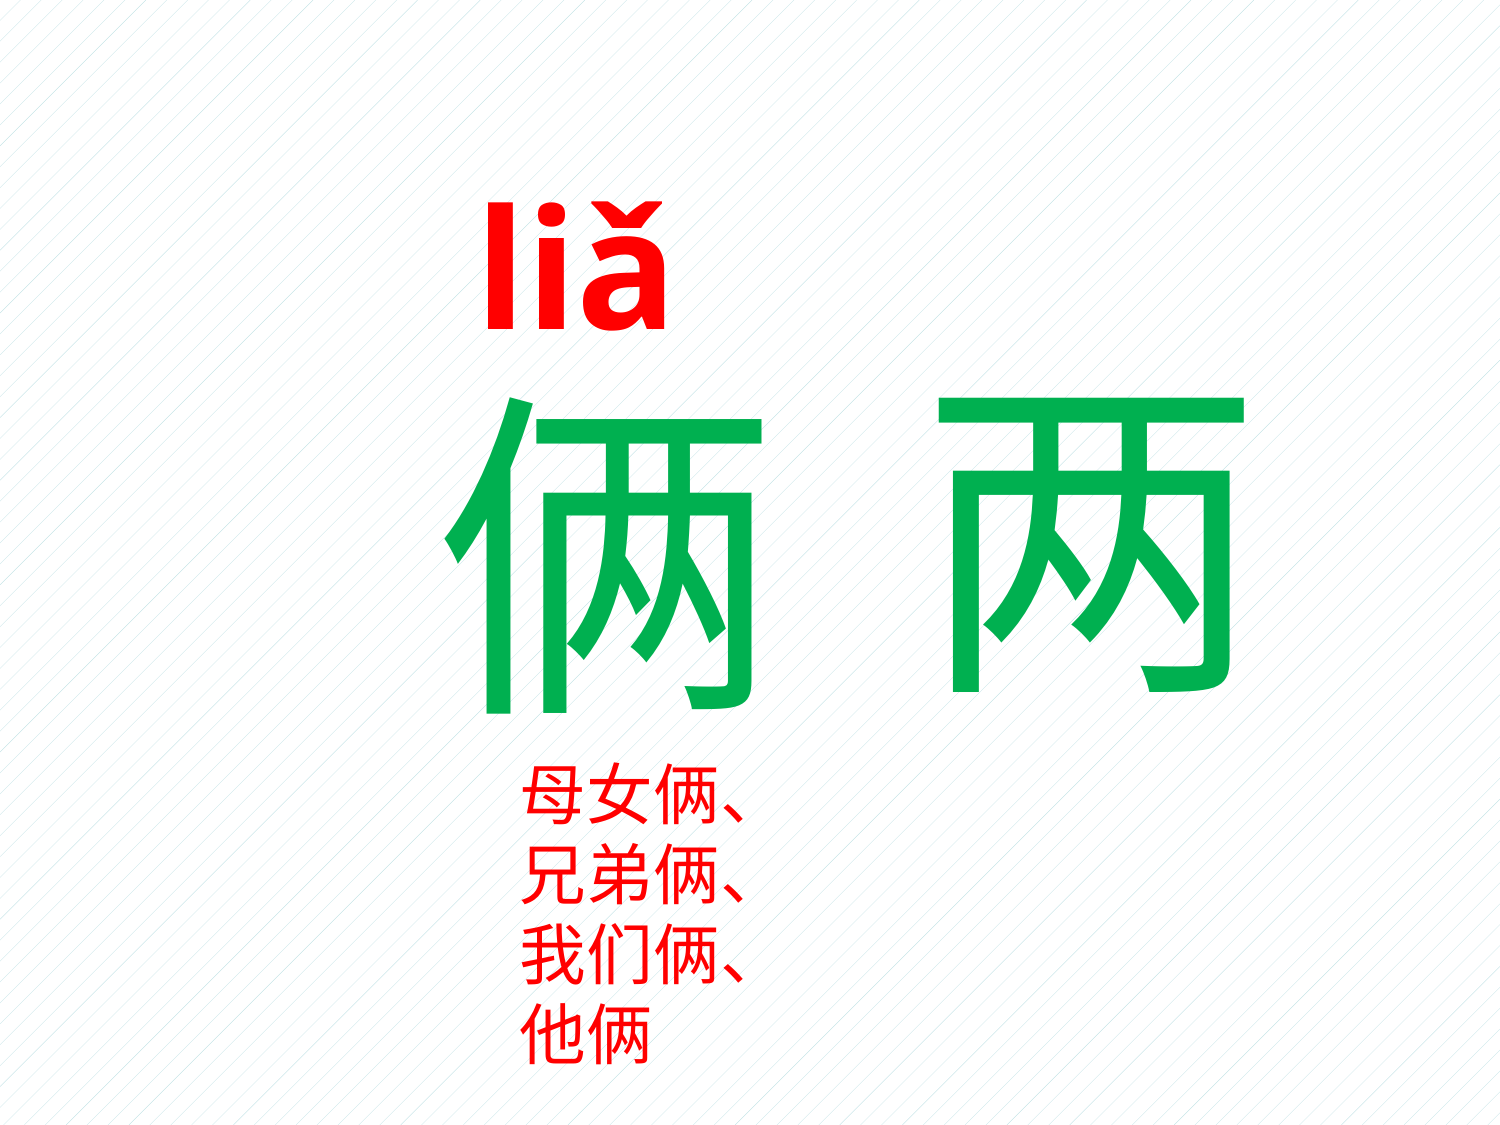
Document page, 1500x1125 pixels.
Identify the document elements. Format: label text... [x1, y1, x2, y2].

text_box 两 [903, 311, 1388, 741]
text_box liǎ [460, 155, 863, 371]
text_box 母女俩、 兄弟俩、 我们俩、 他俩 [505, 745, 818, 1080]
text_box 俩 [419, 333, 904, 764]
